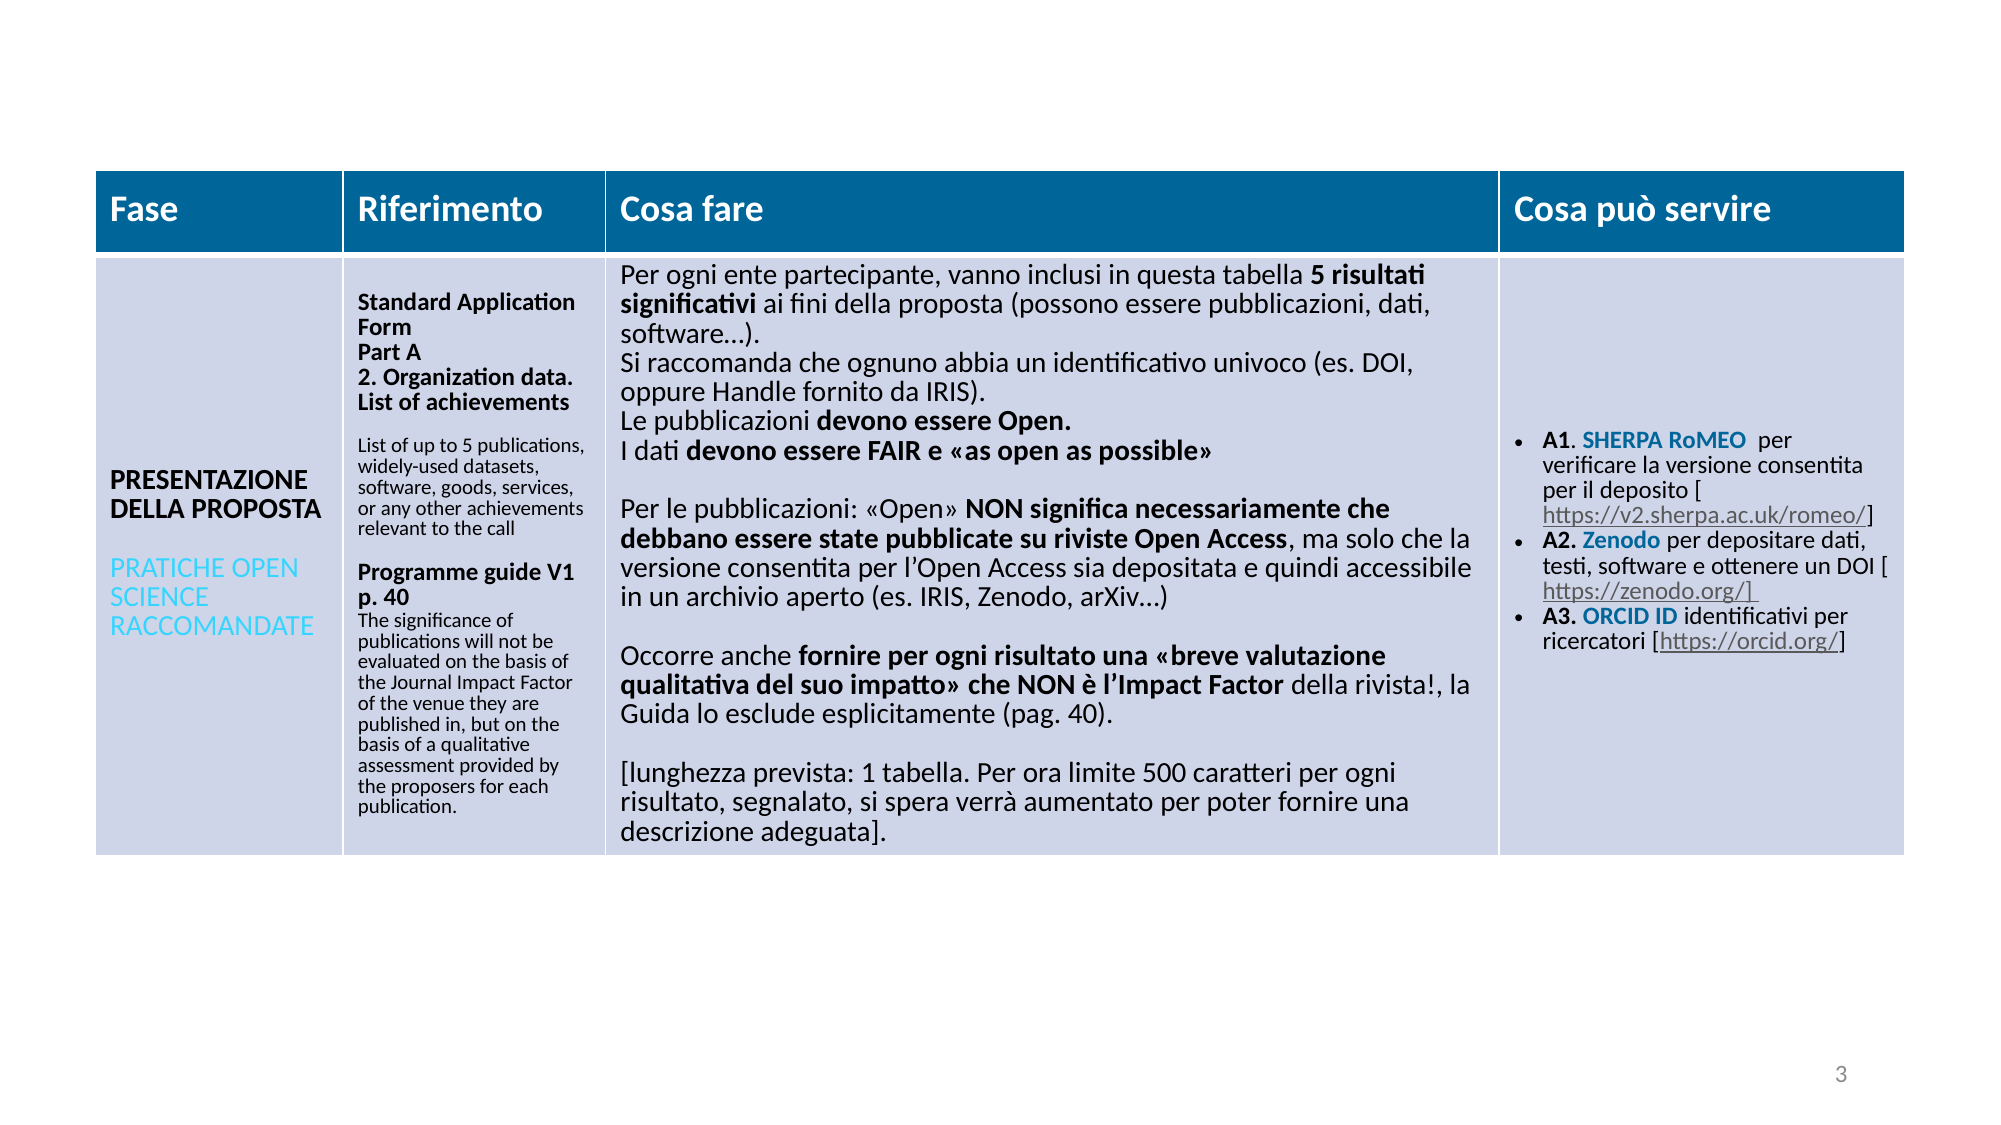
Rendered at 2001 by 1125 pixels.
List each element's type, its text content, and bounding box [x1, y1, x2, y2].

table_cell A1. SHERPA RoMEO per verificare la versione consentita per il deposito [https://v2.sherpa.ac.uk/romeo/] A2. Zenodo per depositare dati, testi, software e ottenere un DOI [https://zenodo.org/] A3. ORCID ID identificativi per ricercatori [https://orcid.org/] [1500, 258, 1904, 855]
table_cell Per ogni ente partecipante, vanno inclusi in questa tabella 5 risultati significativi ai fini della proposta (possono essere pubblicazioni, dati, software…). Si raccomanda che ognuno abbia un identificativo univoco (es. DOI, oppure Handle fornito da IRIS). Le pubblicazioni devono essere Open. I dati devono essere FAIR e «as open as possible» Per le pubblicazioni: «Open» NON significa necessariamente che debbano essere state pubblicate su riviste Open Access, ma solo che la versione consentita per l’Open Access sia depositata e quindi accessibile in un archivio aperto (es. IRIS, Zenodo, arXiv…) Occorre anche fornire per ogni risultato una «breve valutazione qualitativa del suo impatto» che NON è l’Impact Factor della rivista!, la Guida lo esclude esplicitamente (pag. 40). [lunghezza prevista: 1 tabella. Per ora limite 500 caratteri per ogni risultato, segnalato, si spera verrà aumentato per poter fornire una descrizione adeguata]. [606, 258, 1498, 855]
slide_number 3 [1412, 1042, 1863, 1103]
table_cell Standard Application Form Part A 2. Organization data. List of achievements List of up to 5 publications, widely-used datasets, software, goods, services, or any other achievements relevant to the call Programme guide V1 p. 40 The significance of publications will not be evaluated on the basis of the Journal Impact Factor of the venue they are published in, but on the basis of a qualitative assessment provided by the proposers for each publication. [344, 258, 605, 855]
table_header Fase [96, 171, 342, 252]
table_header Cosa può servire [1500, 171, 1904, 252]
table_cell PRESENTAZIONE DELLA PROPOSTA PRATICHE OPEN SCIENCE RACCOMANDATE [96, 258, 342, 855]
table_header Cosa fare [606, 171, 1498, 252]
table_header Riferimento [344, 171, 605, 252]
